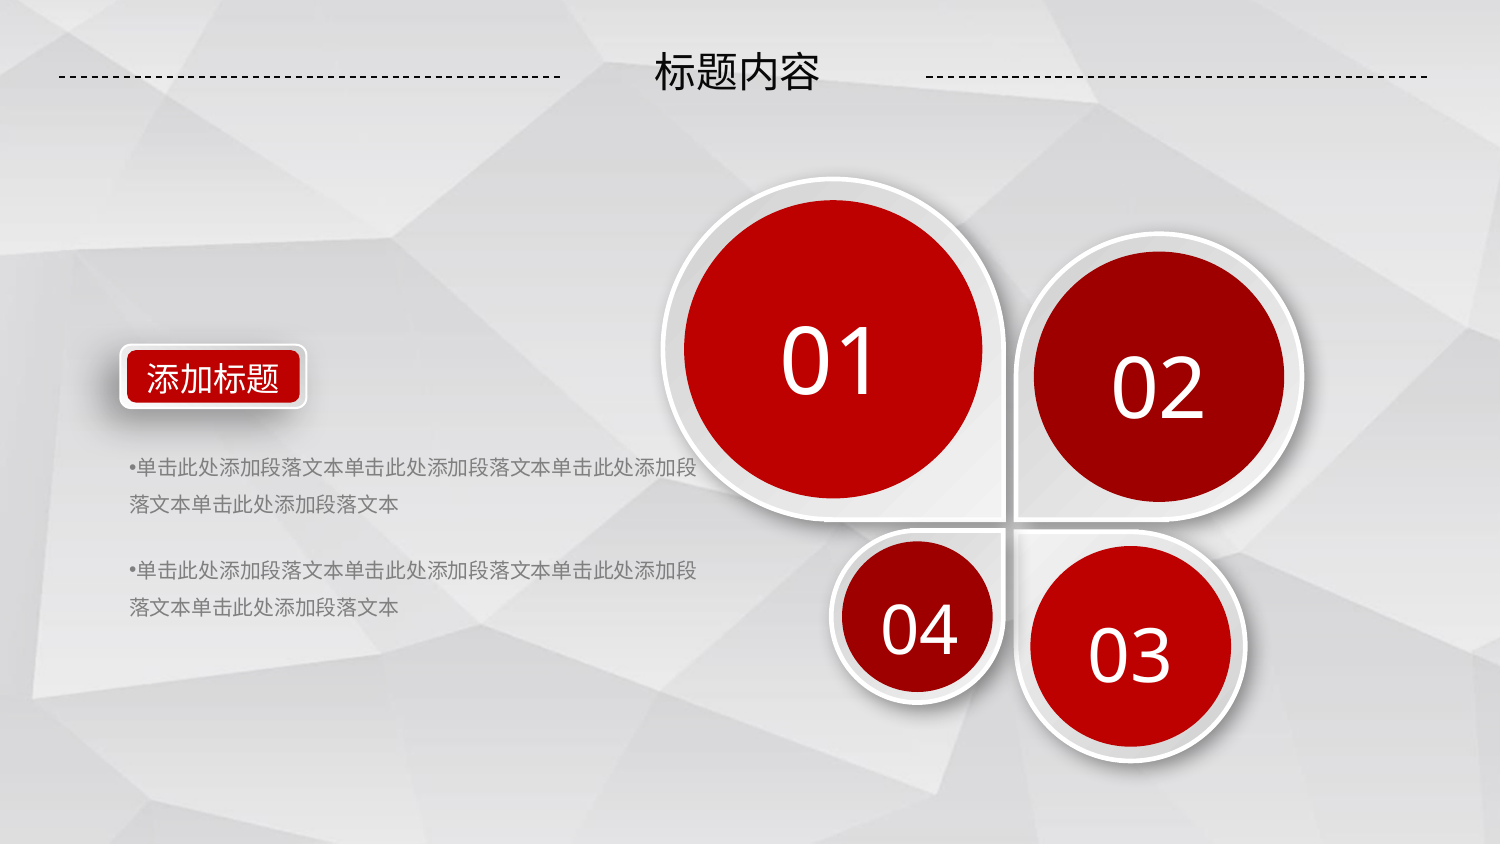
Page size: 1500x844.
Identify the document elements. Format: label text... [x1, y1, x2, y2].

text_box 单击此处添加段落文本单击此处添加段落文本单击此处添加段落文本单击此处添加段落文本 [117, 539, 662, 626]
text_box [662, 178, 1302, 761]
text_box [120, 344, 307, 408]
picture [0, 0, 1500, 844]
text_box 标题内容 [608, 38, 868, 104]
text_box 单击此处添加段落文本单击此处添加段落文本单击此处添加段落文本单击此处添加段落文本 [117, 436, 662, 523]
